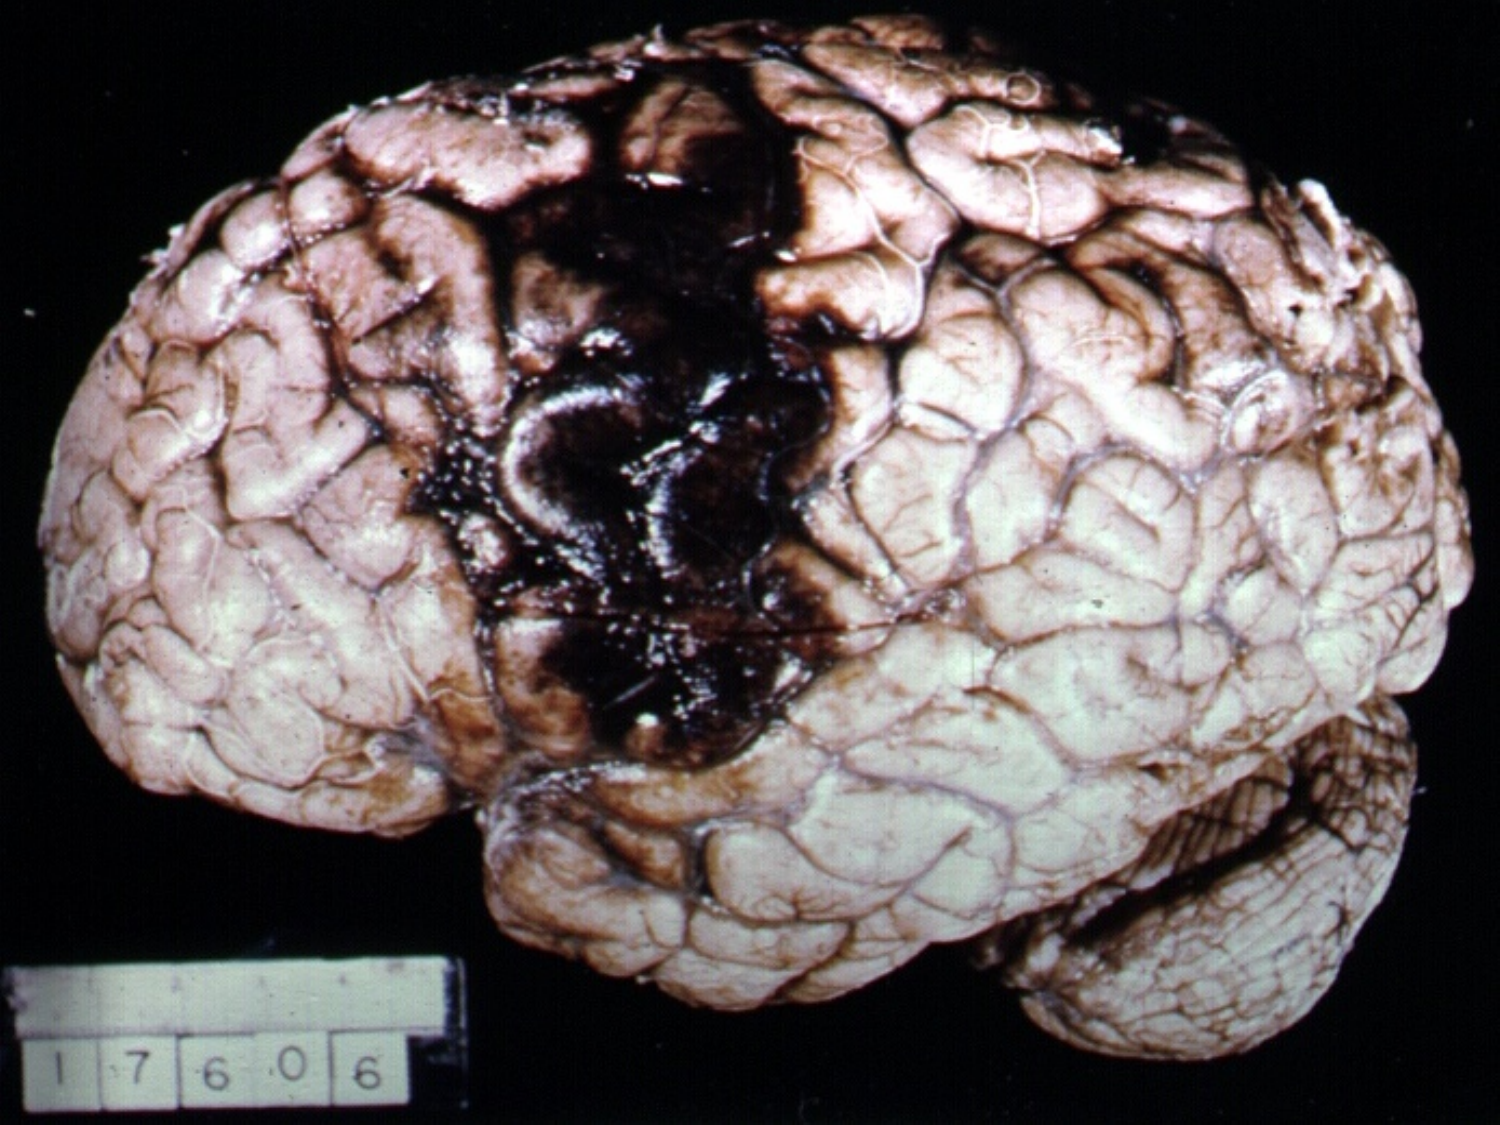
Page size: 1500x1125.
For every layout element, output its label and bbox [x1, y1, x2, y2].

list [0, 0, 1500, 1125]
